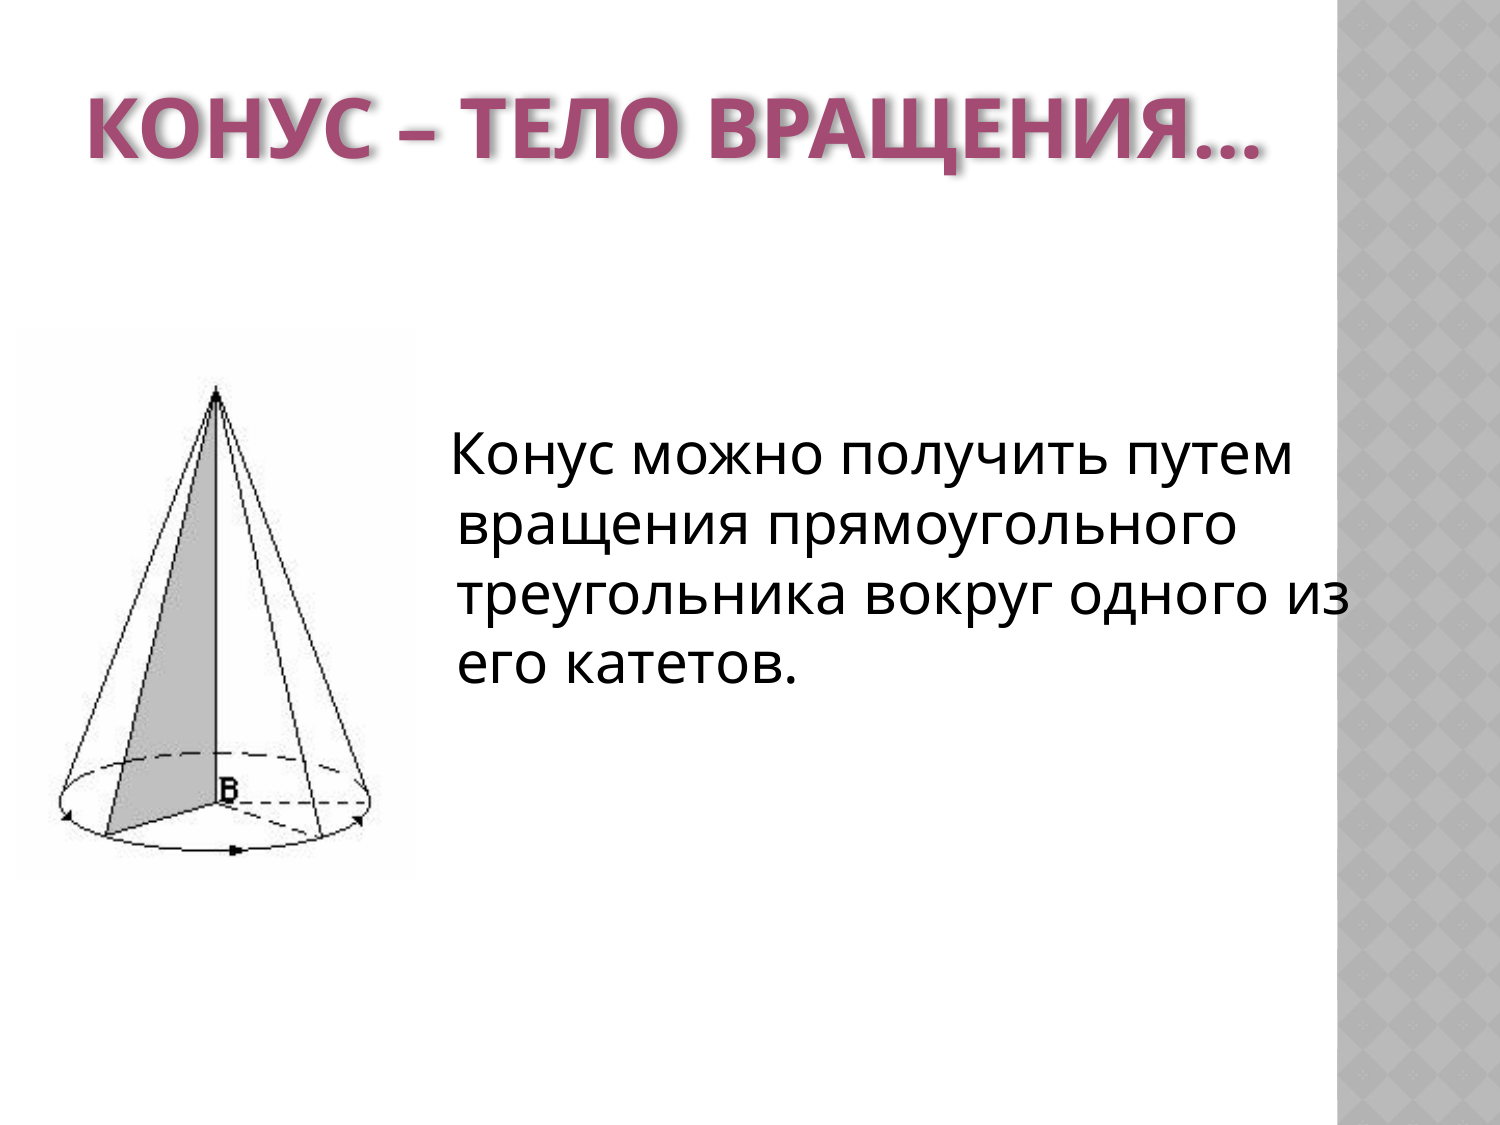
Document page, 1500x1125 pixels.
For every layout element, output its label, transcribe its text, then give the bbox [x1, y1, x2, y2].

title Конус – тело вращения… [0, 42, 1348, 176]
picture [16, 327, 417, 880]
text_box Конус можно получить путем вращения прямоугольного треугольника вокруг одного из его катетов. [420, 408, 1381, 886]
